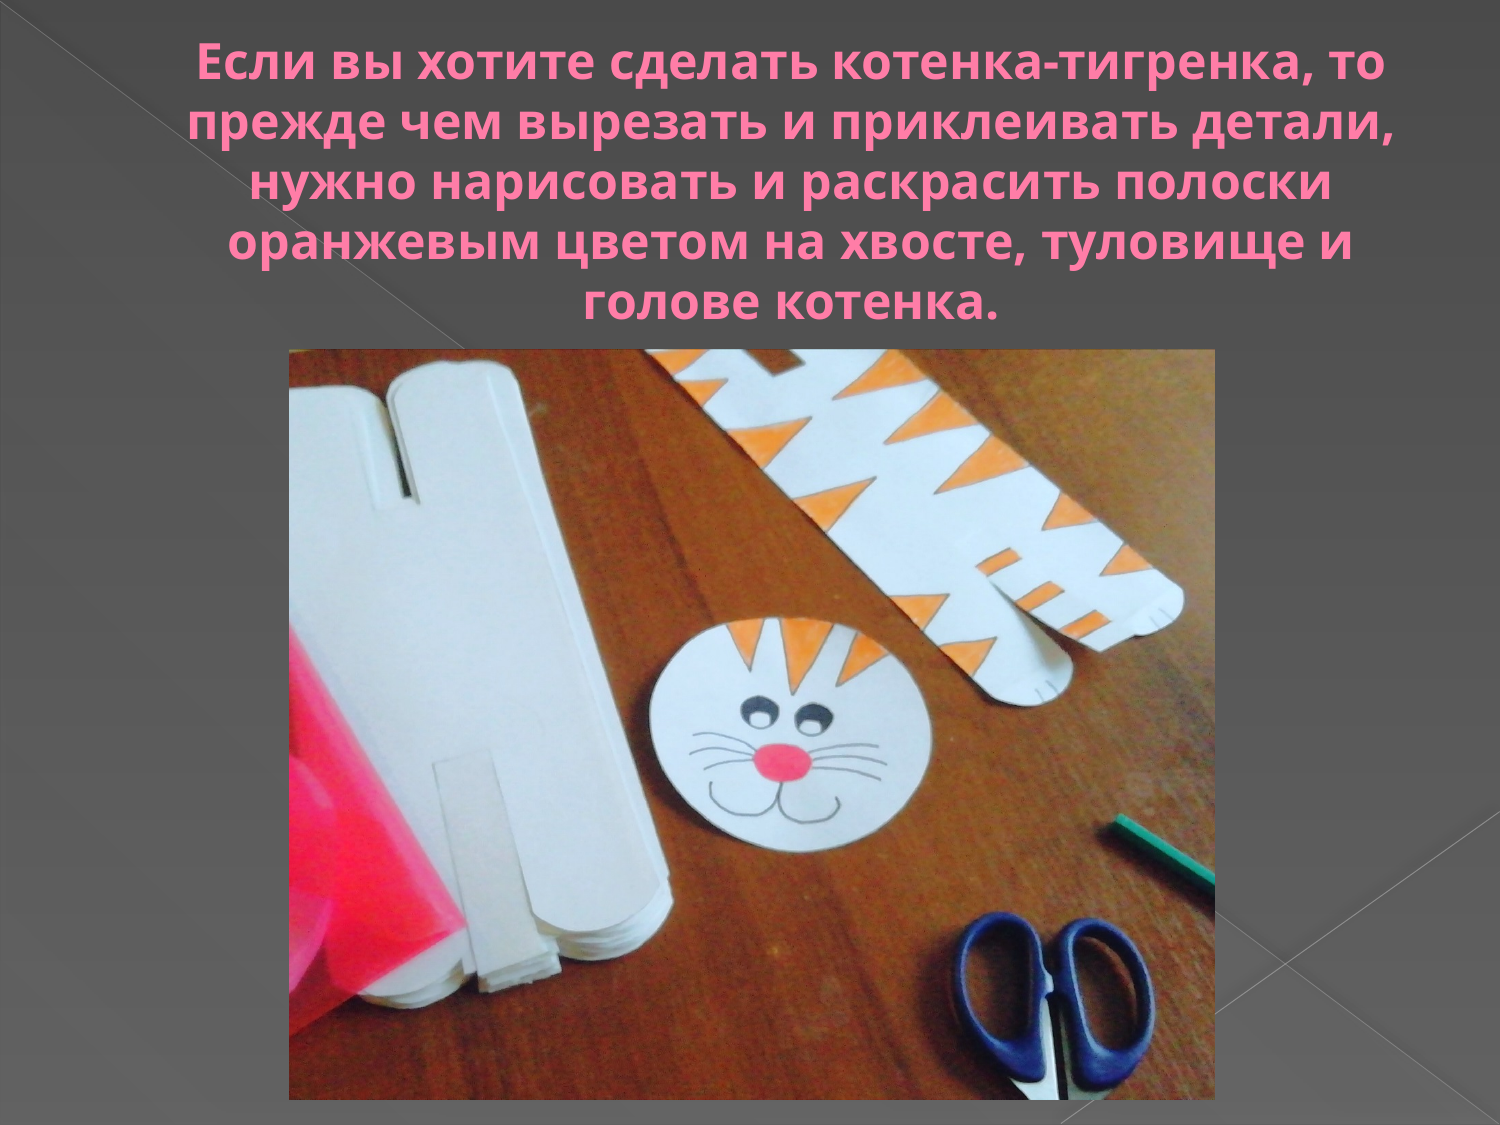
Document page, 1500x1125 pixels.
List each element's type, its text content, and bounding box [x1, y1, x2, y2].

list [288, 349, 1216, 1101]
title Если вы хотите сделать котенка-тигренка, то прежде чем вырезать и приклеивать детали, нужно нарисовать и раскрасить полоски оранжевым цветом на хвосте, туловище и голове котенка. [76, 90, 1427, 320]
